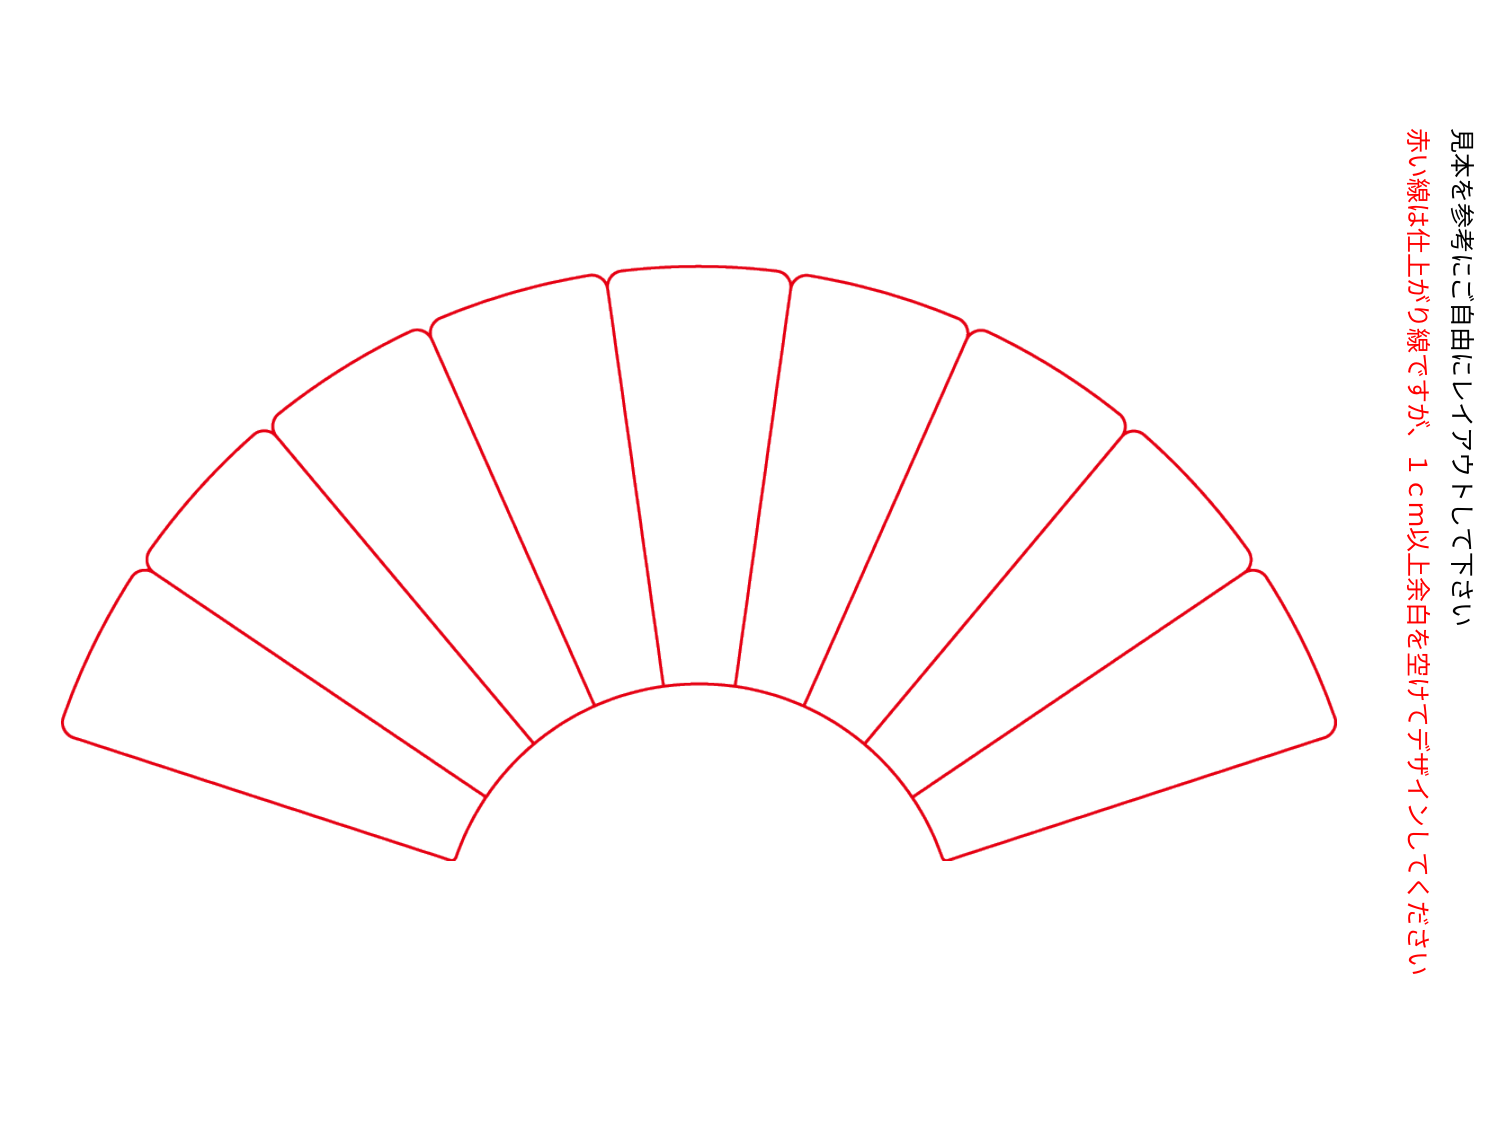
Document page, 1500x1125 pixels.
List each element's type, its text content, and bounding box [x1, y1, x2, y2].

picture [61, 264, 1338, 861]
text_box 赤い線は仕上がり線ですが、１ｃｍ以上余白を空けてデザインしてください [1381, 113, 1442, 1125]
text_box 見本を参考にご自由にレイアウトして下さい [1442, 113, 1487, 688]
